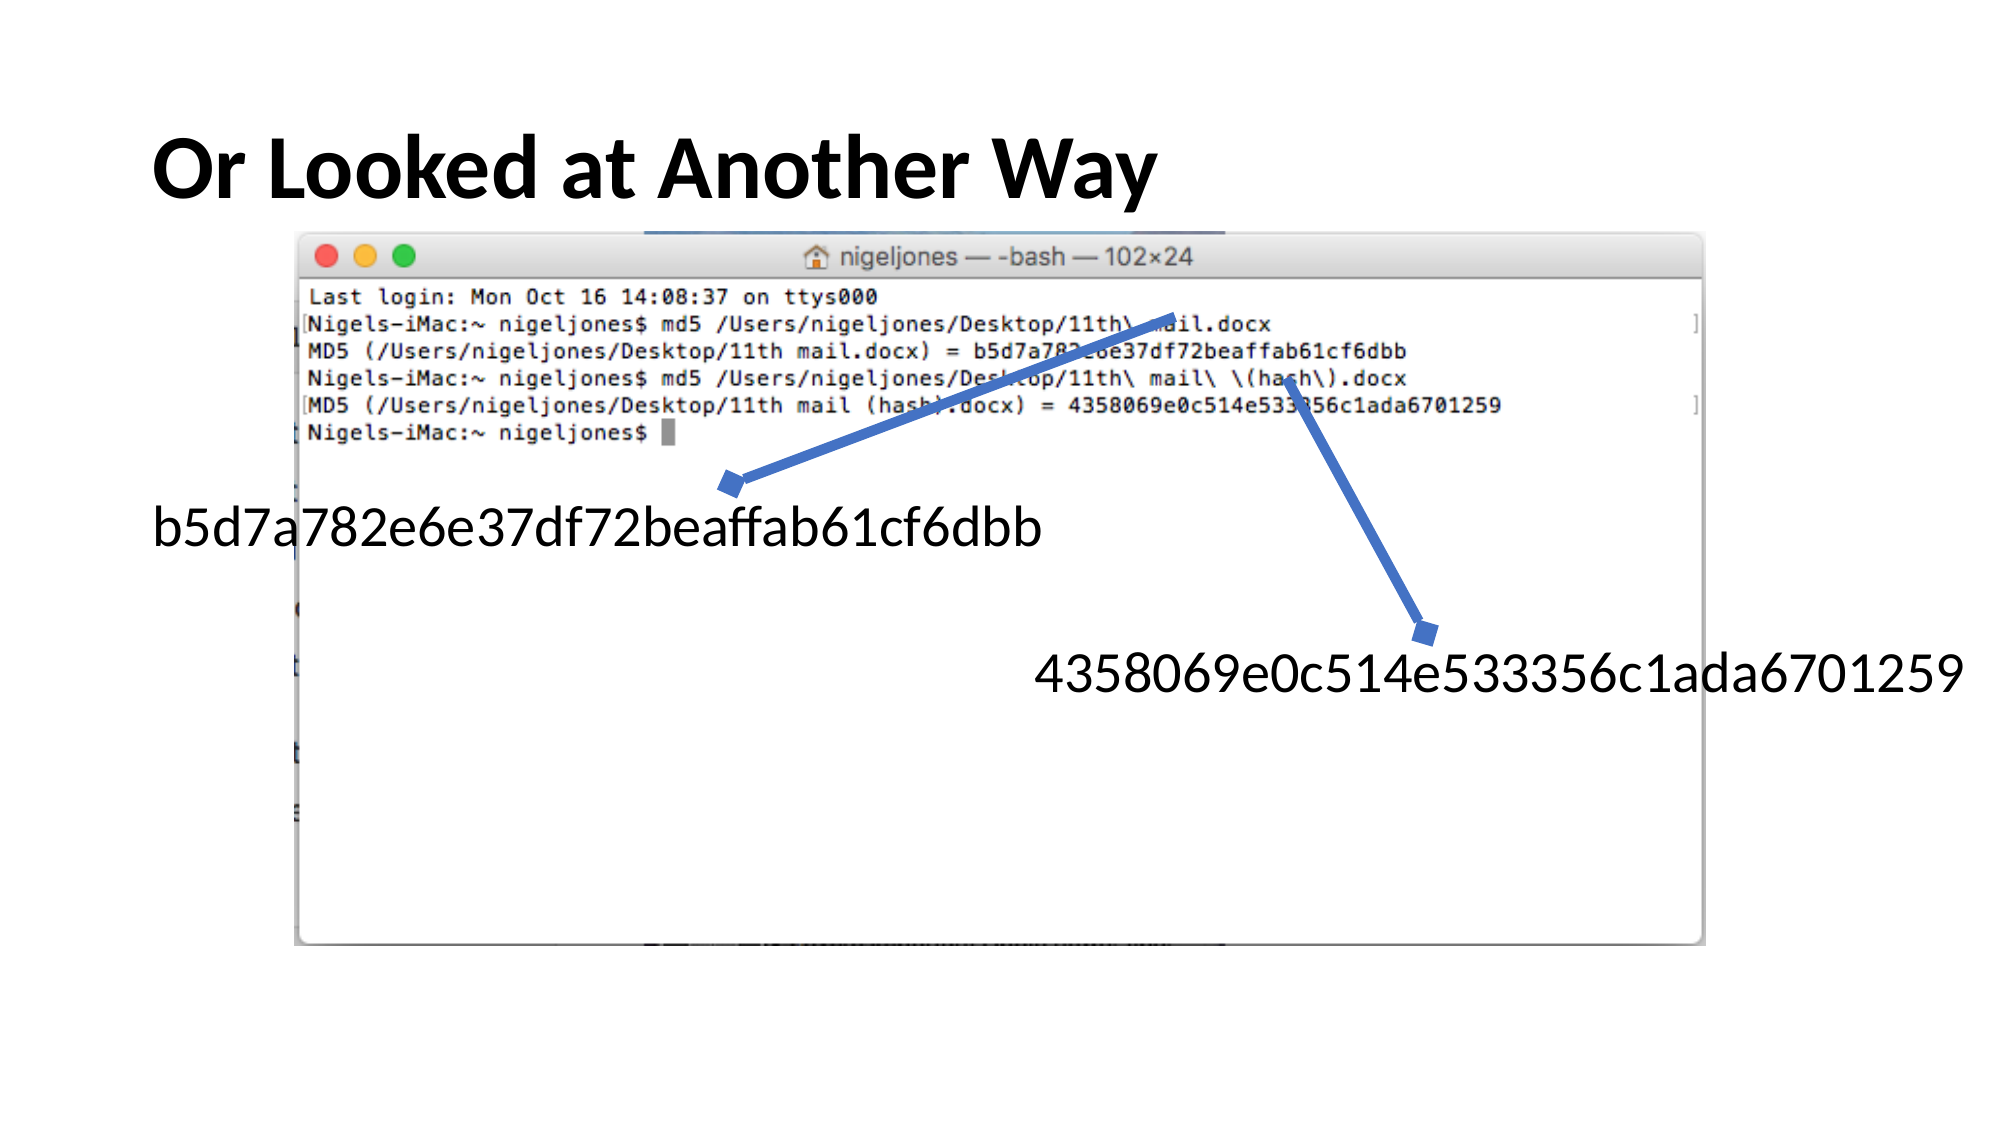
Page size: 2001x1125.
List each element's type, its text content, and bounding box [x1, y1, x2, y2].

text_box b5d7a782e6e37df72beaffab61cf6dbb [137, 480, 294, 566]
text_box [1286, 378, 1426, 633]
title Or Looked at Another Way [137, 59, 1863, 278]
text_box 4358069e0c514e533356c1ada6701259 [1706, 627, 2000, 712]
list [294, 231, 1706, 946]
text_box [731, 316, 1176, 484]
